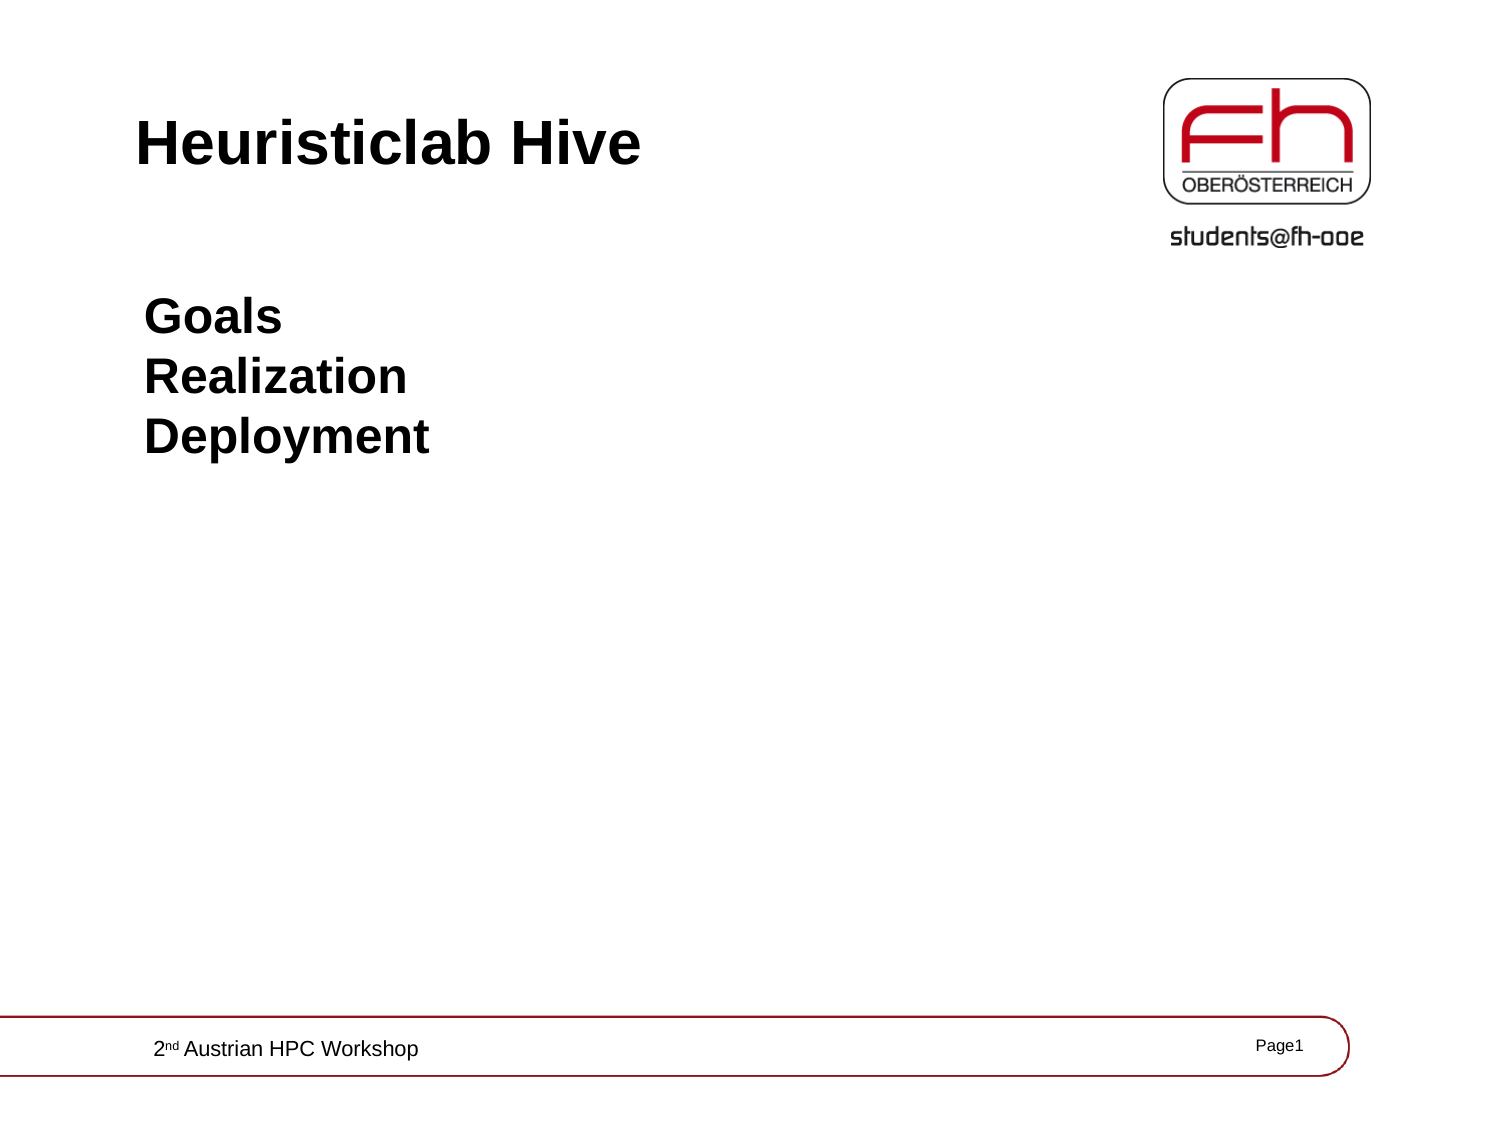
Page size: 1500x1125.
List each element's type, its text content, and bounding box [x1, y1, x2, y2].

picture [0, 1012, 1353, 1080]
list Goals Realization Deployment [129, 283, 1345, 953]
slide_number Page1 [991, 1027, 1304, 1063]
picture [1163, 78, 1371, 248]
title Heuristiclab Hive [135, 101, 1141, 243]
